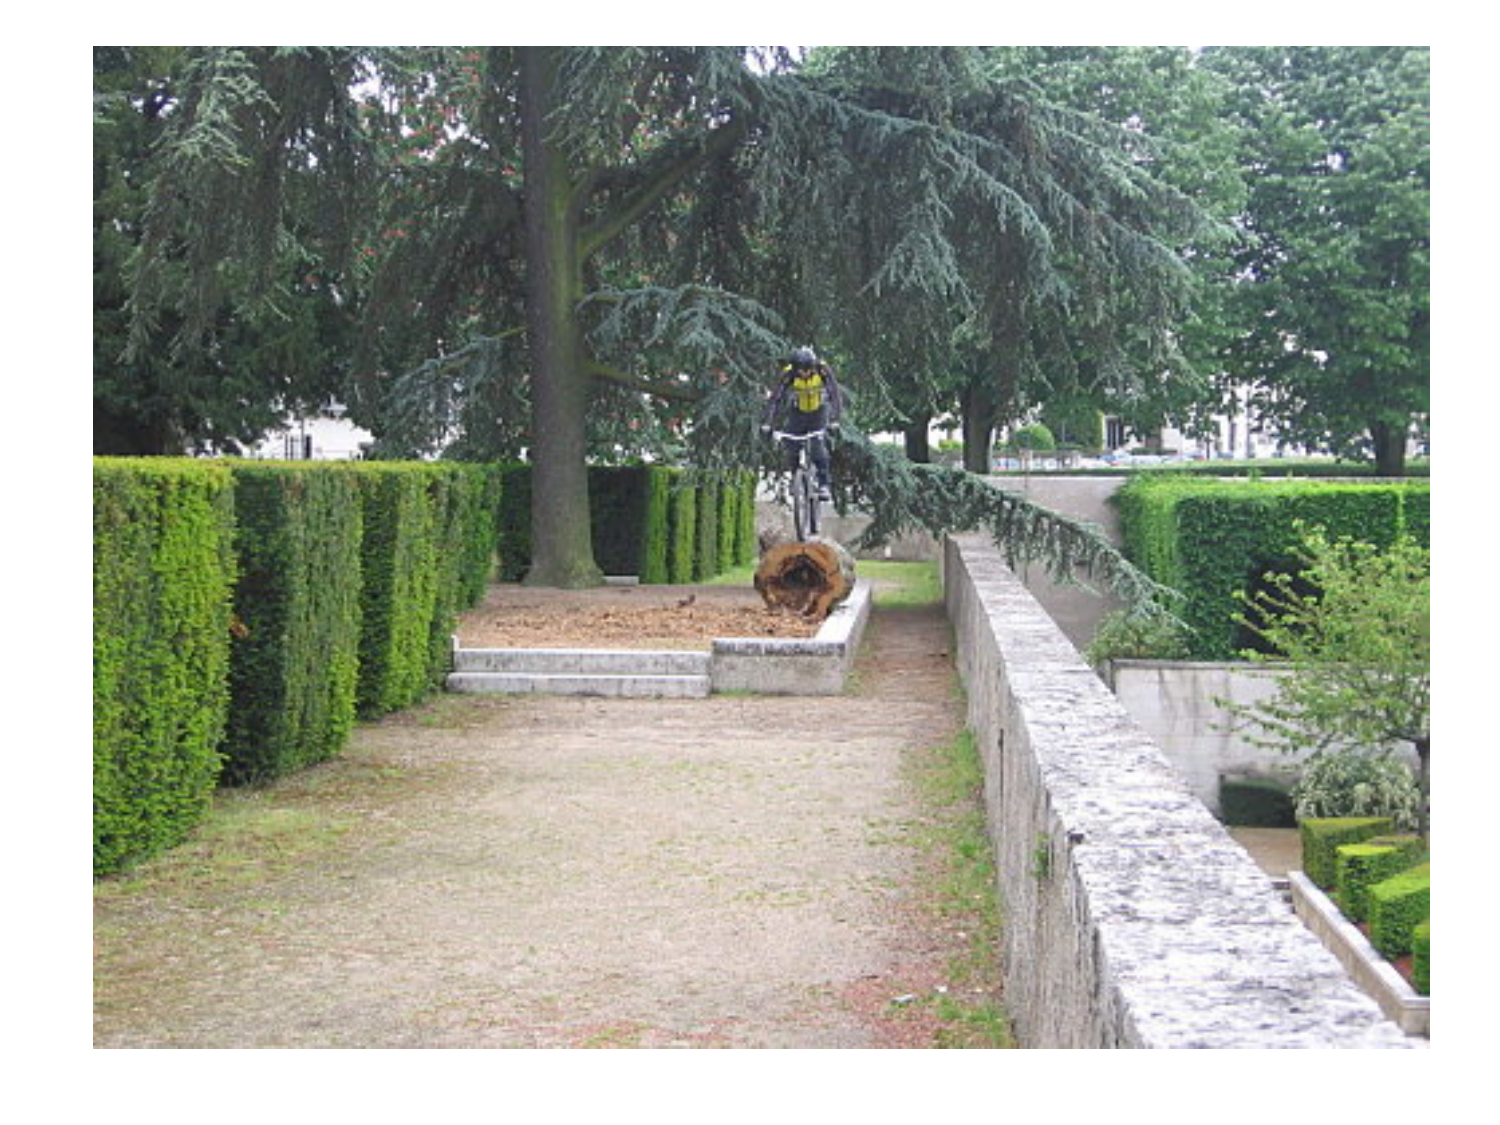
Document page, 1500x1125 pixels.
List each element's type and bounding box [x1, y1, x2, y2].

picture [93, 46, 1430, 1049]
